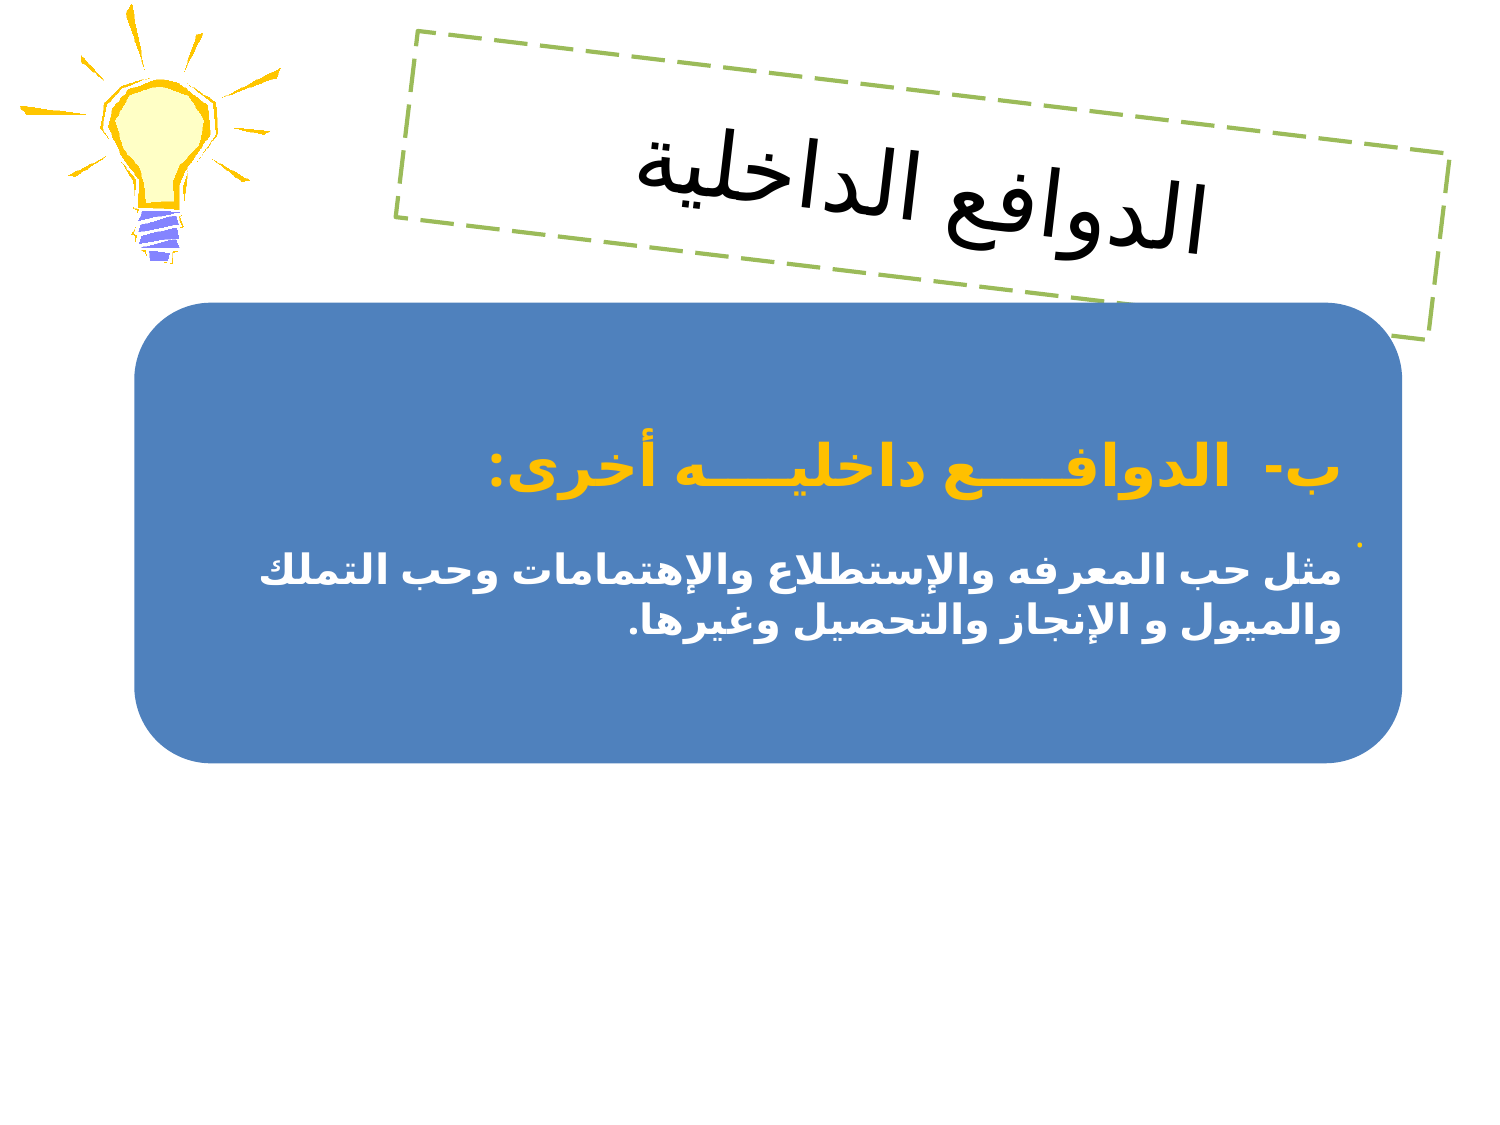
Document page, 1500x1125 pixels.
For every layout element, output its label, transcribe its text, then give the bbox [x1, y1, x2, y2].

text_box ب- الدوافــــع داخليــــه أخرى: مثل حب المعرفه والإستطلاع والإهتمامات وحب التملك والميول و الإنجاز والتحصيل وغيرها. [134, 420, 1359, 651]
title الدوافع الداخلية [393, 28, 1452, 342]
picture [5, 0, 294, 278]
text_box . [132, 300, 1405, 766]
